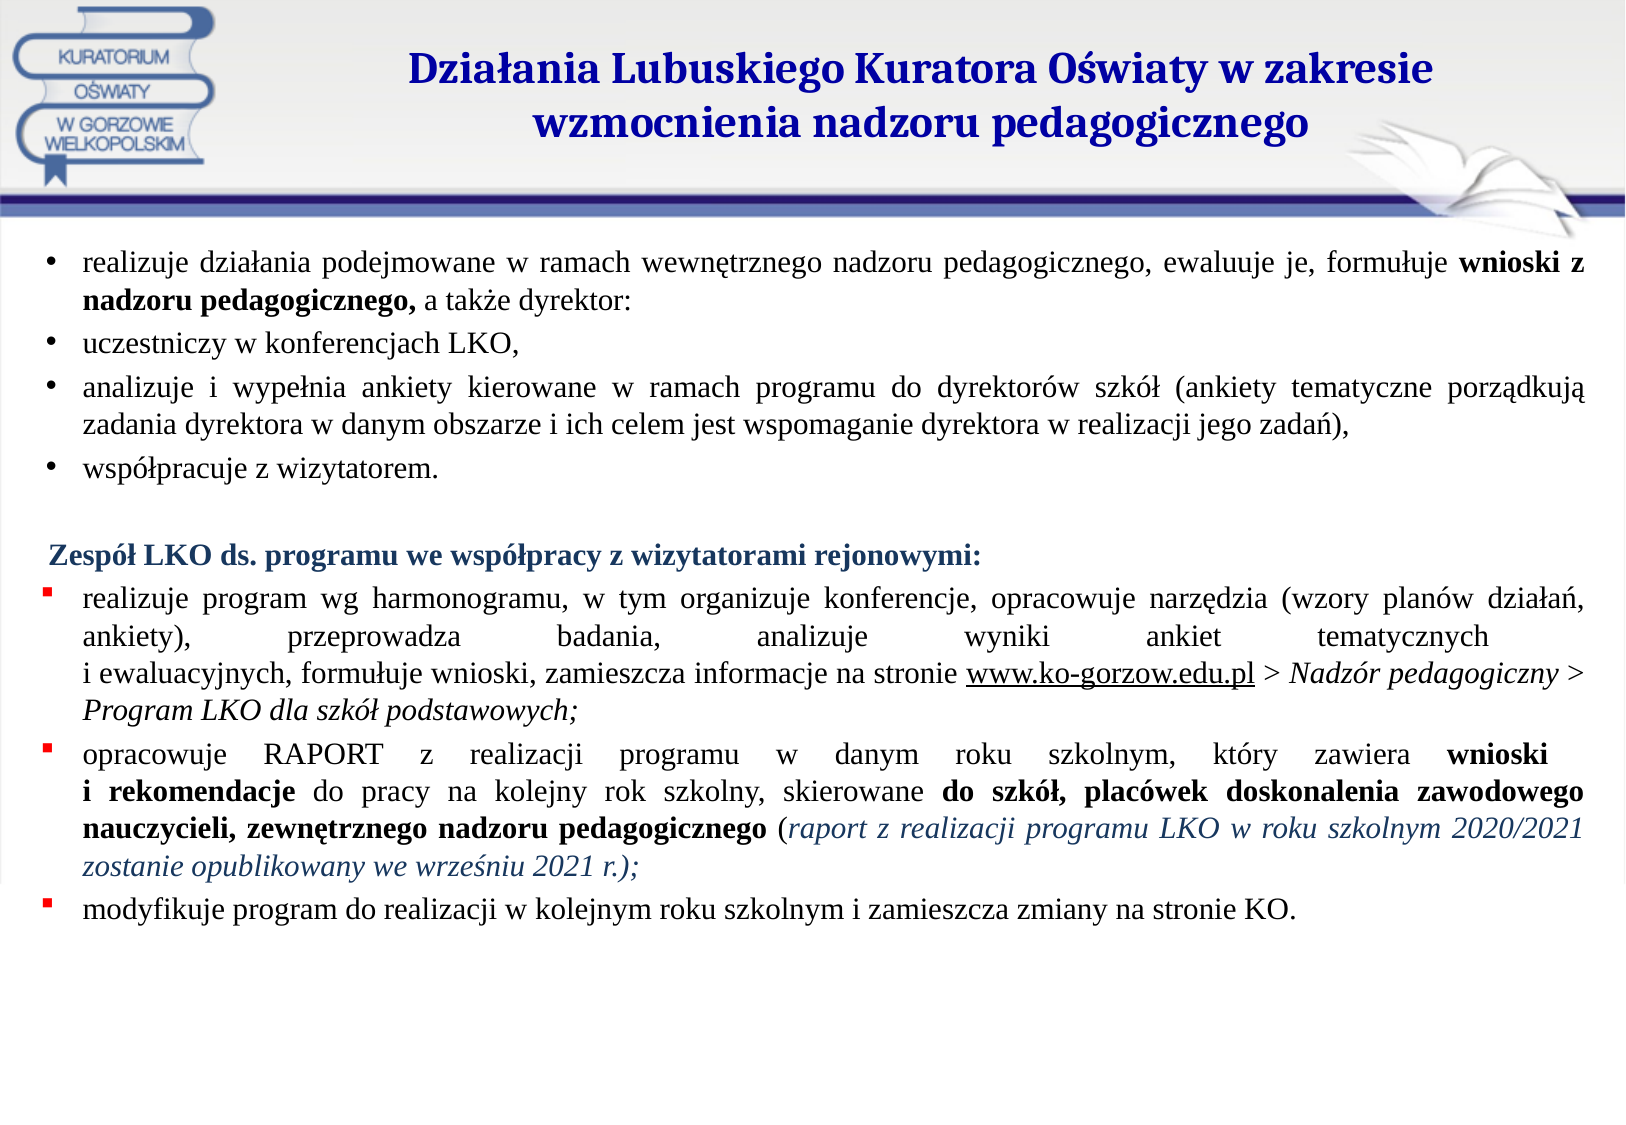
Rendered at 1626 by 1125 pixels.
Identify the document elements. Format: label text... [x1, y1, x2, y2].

title Działania Lubuskiego Kuratora Oświaty w zakresie wzmocnienia nadzoru pedagogicznego [280, 30, 1564, 155]
list realizuje działania podejmowane w ramach wewnętrznego nadzoru pedagogicznego, ewaluuje je, formułuje wnioski z nadzoru pedagogicznego, a także dyrektor: uczestniczy w konferencjach LKO, analizuje i wypełnia ankiety kierowane w ramach programu do dyrektorów szkół (ankiety tematyczne porządkują zadania dyrektora w danym obszarze i ich celem jest wspomaganie dyrektora w realizacji jego zadań), współpracuje z wizytatorem. Zespół LKO ds. programu we współpracy z wizytatorami rejonowymi: realizuje program wg harmonogramu, w tym organizuje konferencje, opracowuje narzędzia (wzory planów działań, ankiety), przeprowadza badania, analizuje wyniki ankiet tematycznych i ewaluacyjnych, formułuje wnioski, zamieszcza informacje na stronie www.ko-gorzow.edu.pl > Nadzór pedagogiczny > Program LKO dla szkół podstawowych; opracowuje RAPORT z realizacji programu w danym roku szkolnym, który zawiera wnioski i rekomendacje do pracy na kolejny rok szkolny, skierowane do szkół, placówek doskonalenia zawodowego nauczycieli, zewnętrznego nadzoru pedagogicznego (raport z realizacji programu LKO w roku szkolnym 2020/2021 zostanie opublikowany we wrześniu 2021 r.); modyfikuje program do realizacji w kolejnym roku szkolnym i zamieszcza zmiany na stronie KO. [25, 234, 1600, 938]
picture [0, 0, 1626, 1125]
